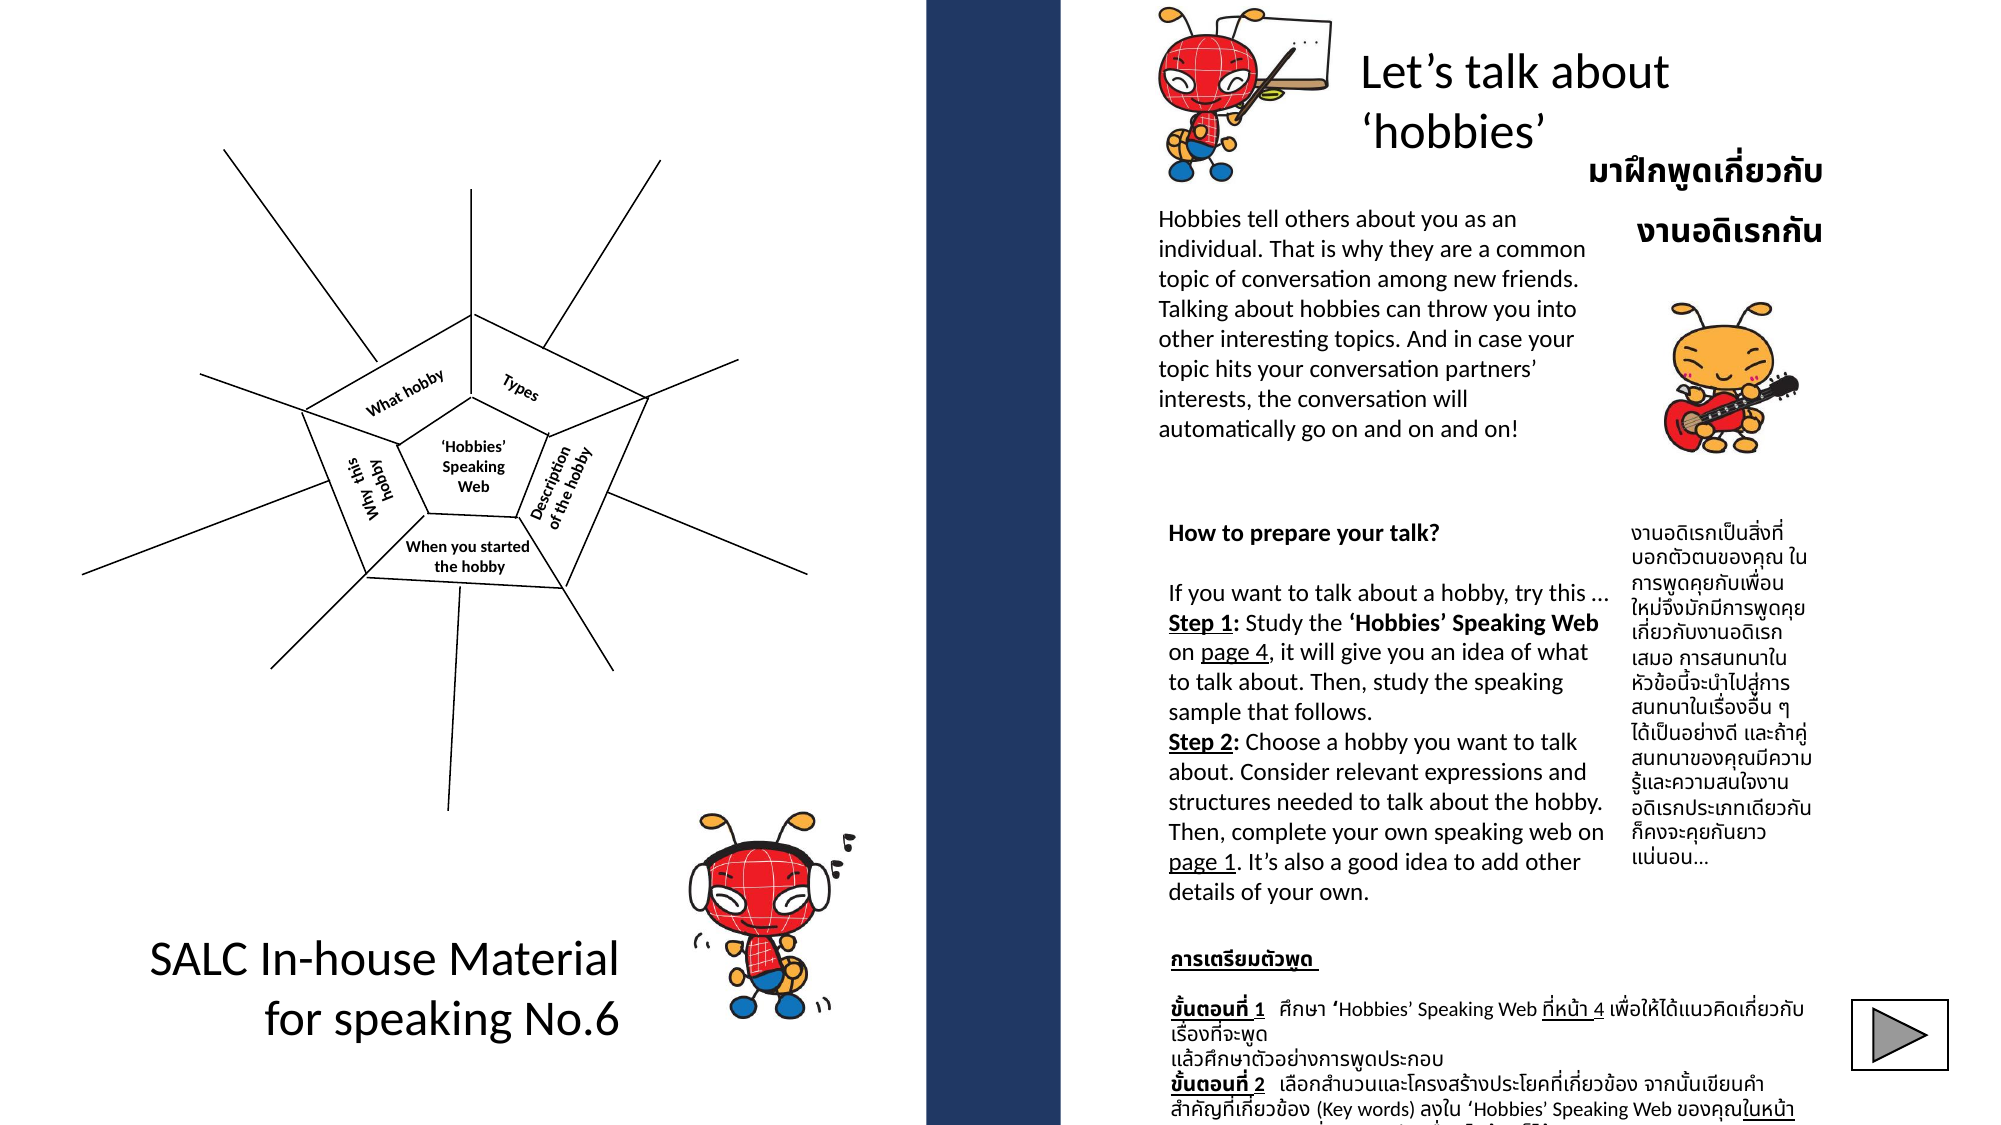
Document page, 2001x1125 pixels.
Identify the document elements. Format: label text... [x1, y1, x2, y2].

text_box ‘Hobbies’ Speaking Web [402, 427, 545, 505]
picture [1663, 301, 1800, 456]
text_box Hobbies tell others about you as an individual. That is why they are a common topic of conversation among new friends. Talking about hobbies can throw you into other interesting topics. And in case your topic hits your conversation partners’ interests, the conversation will automatically go on and on and on! [1143, 195, 1617, 485]
text_box Why this hobby [315, 404, 418, 565]
text_box Description of the hobby [503, 404, 615, 565]
text_box มาฝึกพูดเกี่ยวกับ งานอดิเรกกัน [1332, 167, 1841, 258]
text_box Types [480, 353, 582, 426]
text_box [1153, 493, 1829, 1125]
text_box When you started the hobby [375, 527, 565, 585]
text_box What hobby [330, 339, 480, 428]
text_box [1851, 999, 1949, 1071]
picture [687, 809, 859, 1021]
picture [1155, 6, 1333, 184]
text_box Let’s talk about ‘hobbies’ [1333, 29, 1877, 167]
text_box [925, 0, 1062, 1125]
text_box SALC In-house Material for speaking No.6 [129, 917, 637, 1125]
